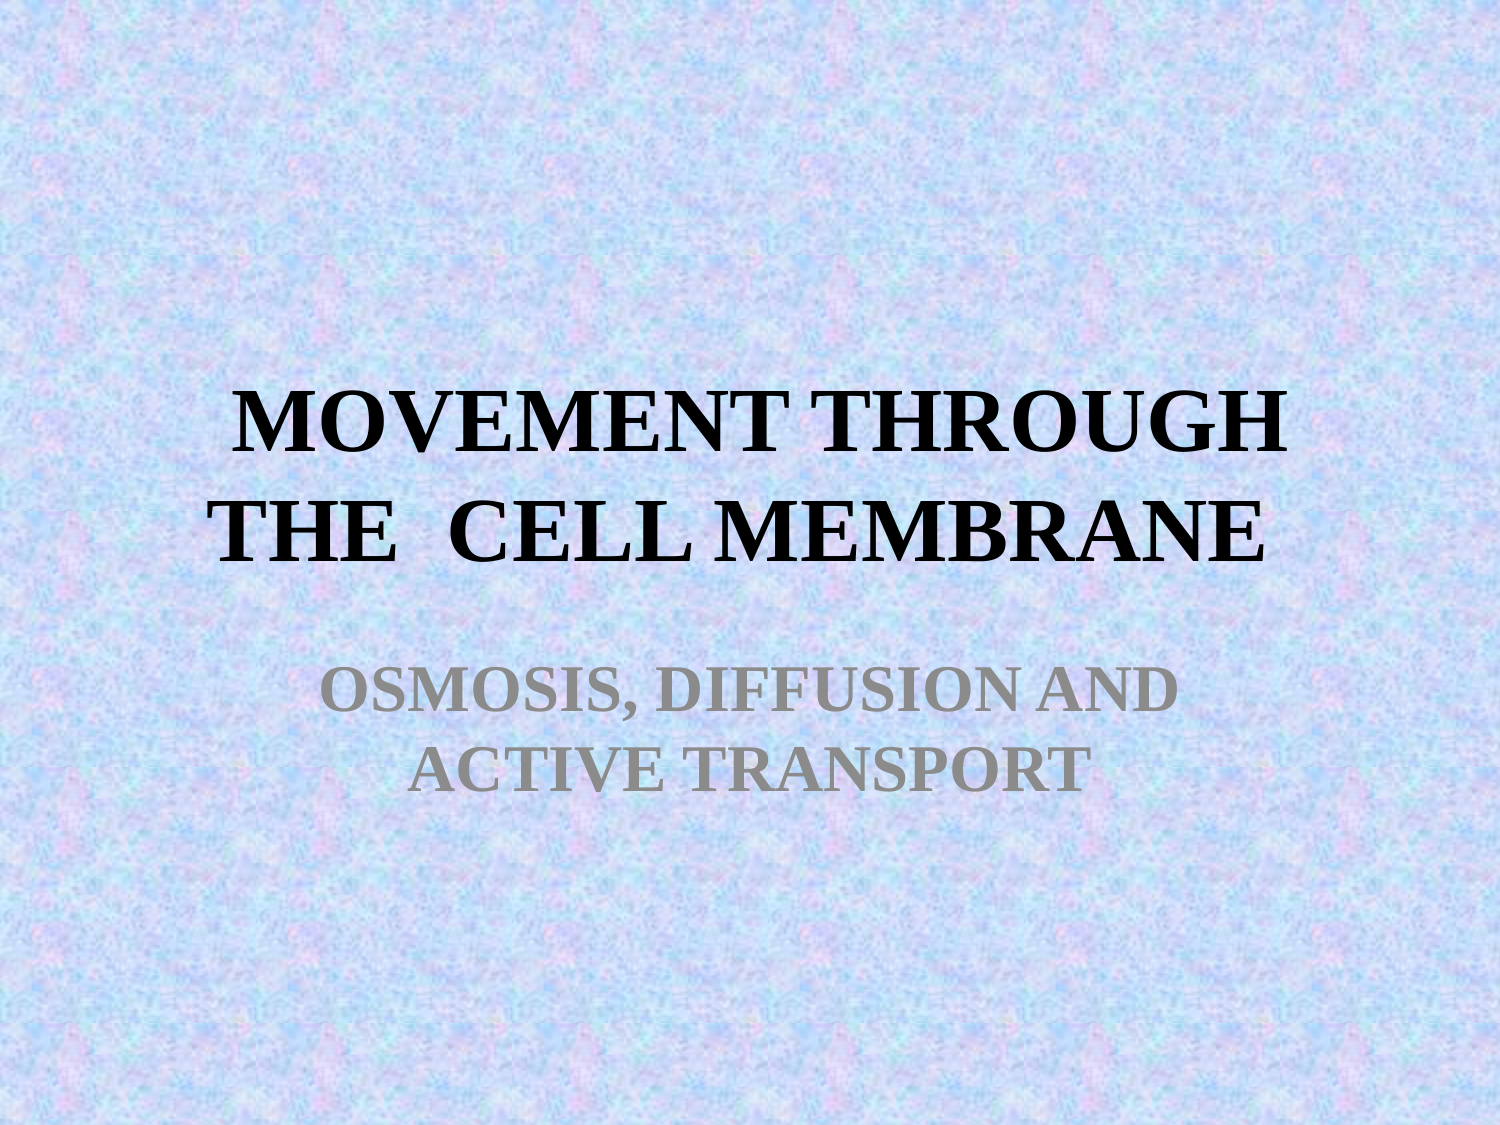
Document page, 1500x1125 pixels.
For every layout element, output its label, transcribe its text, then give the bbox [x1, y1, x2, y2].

title MOVEMENT THROUGH THE CELL MEMBRANE [112, 349, 1388, 591]
picture [0, 0, 1500, 1125]
subtitle OSMOSIS, DIFFUSION AND ACTIVE TRANSPORT [225, 637, 1275, 838]
